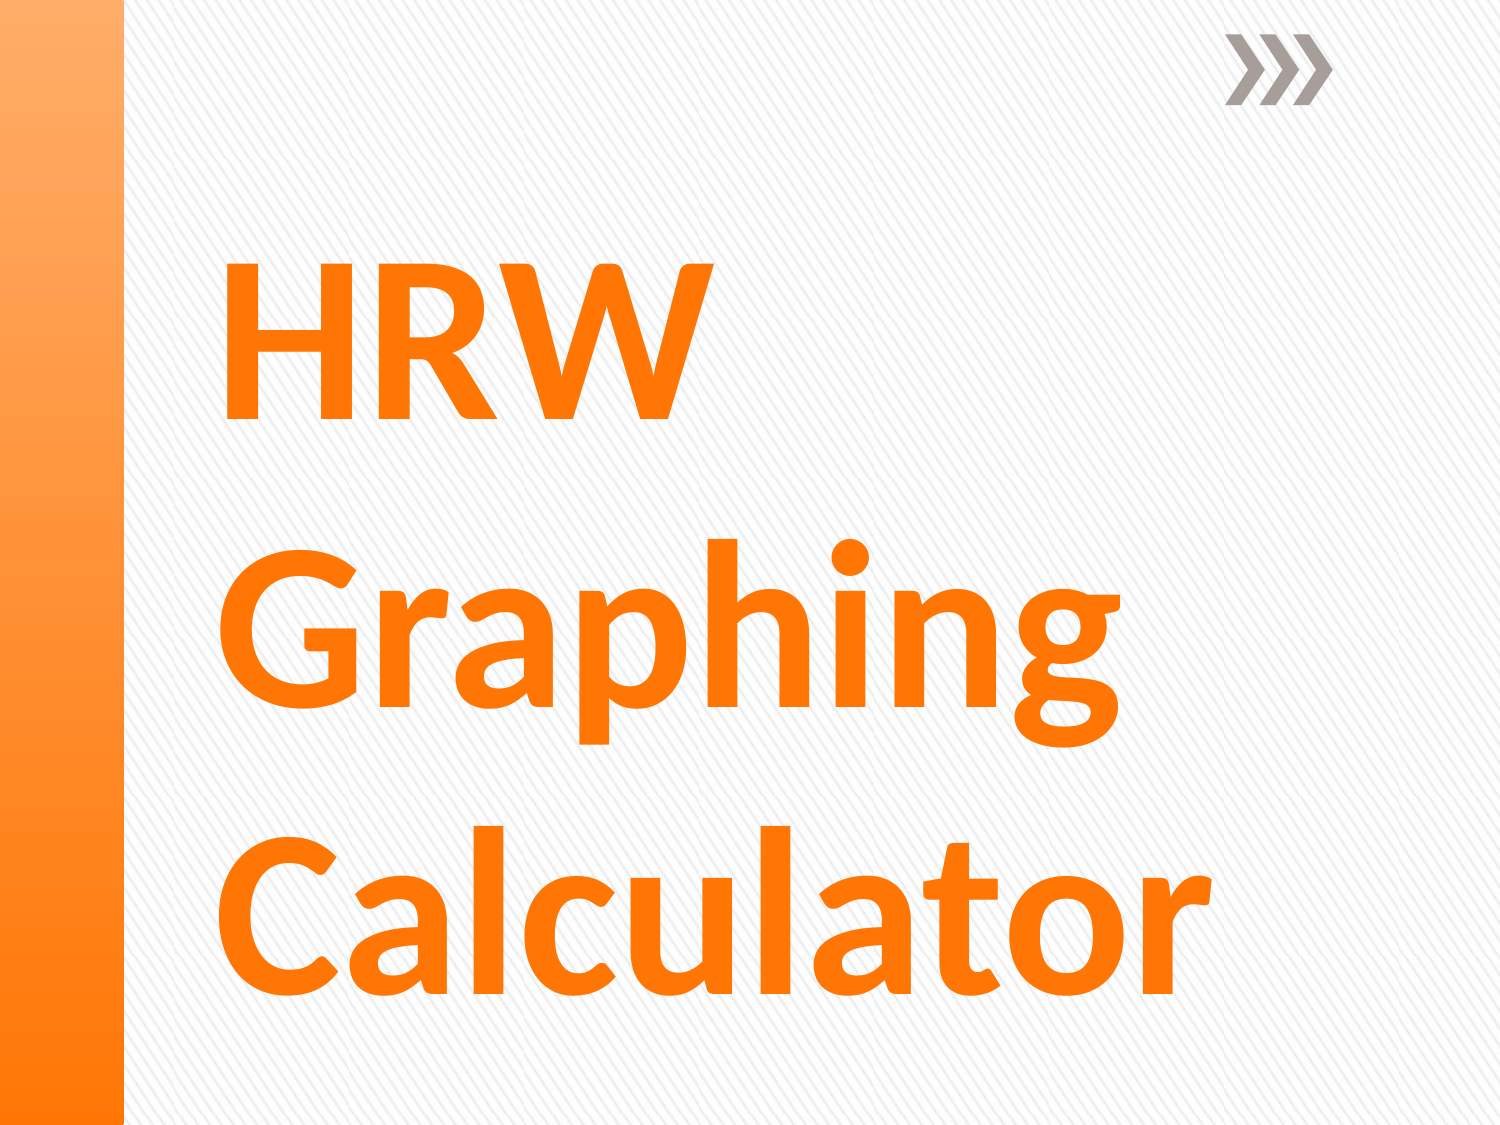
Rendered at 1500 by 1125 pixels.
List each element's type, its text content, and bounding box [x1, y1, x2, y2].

title HRW Graphing Calculator [199, 207, 1387, 1050]
